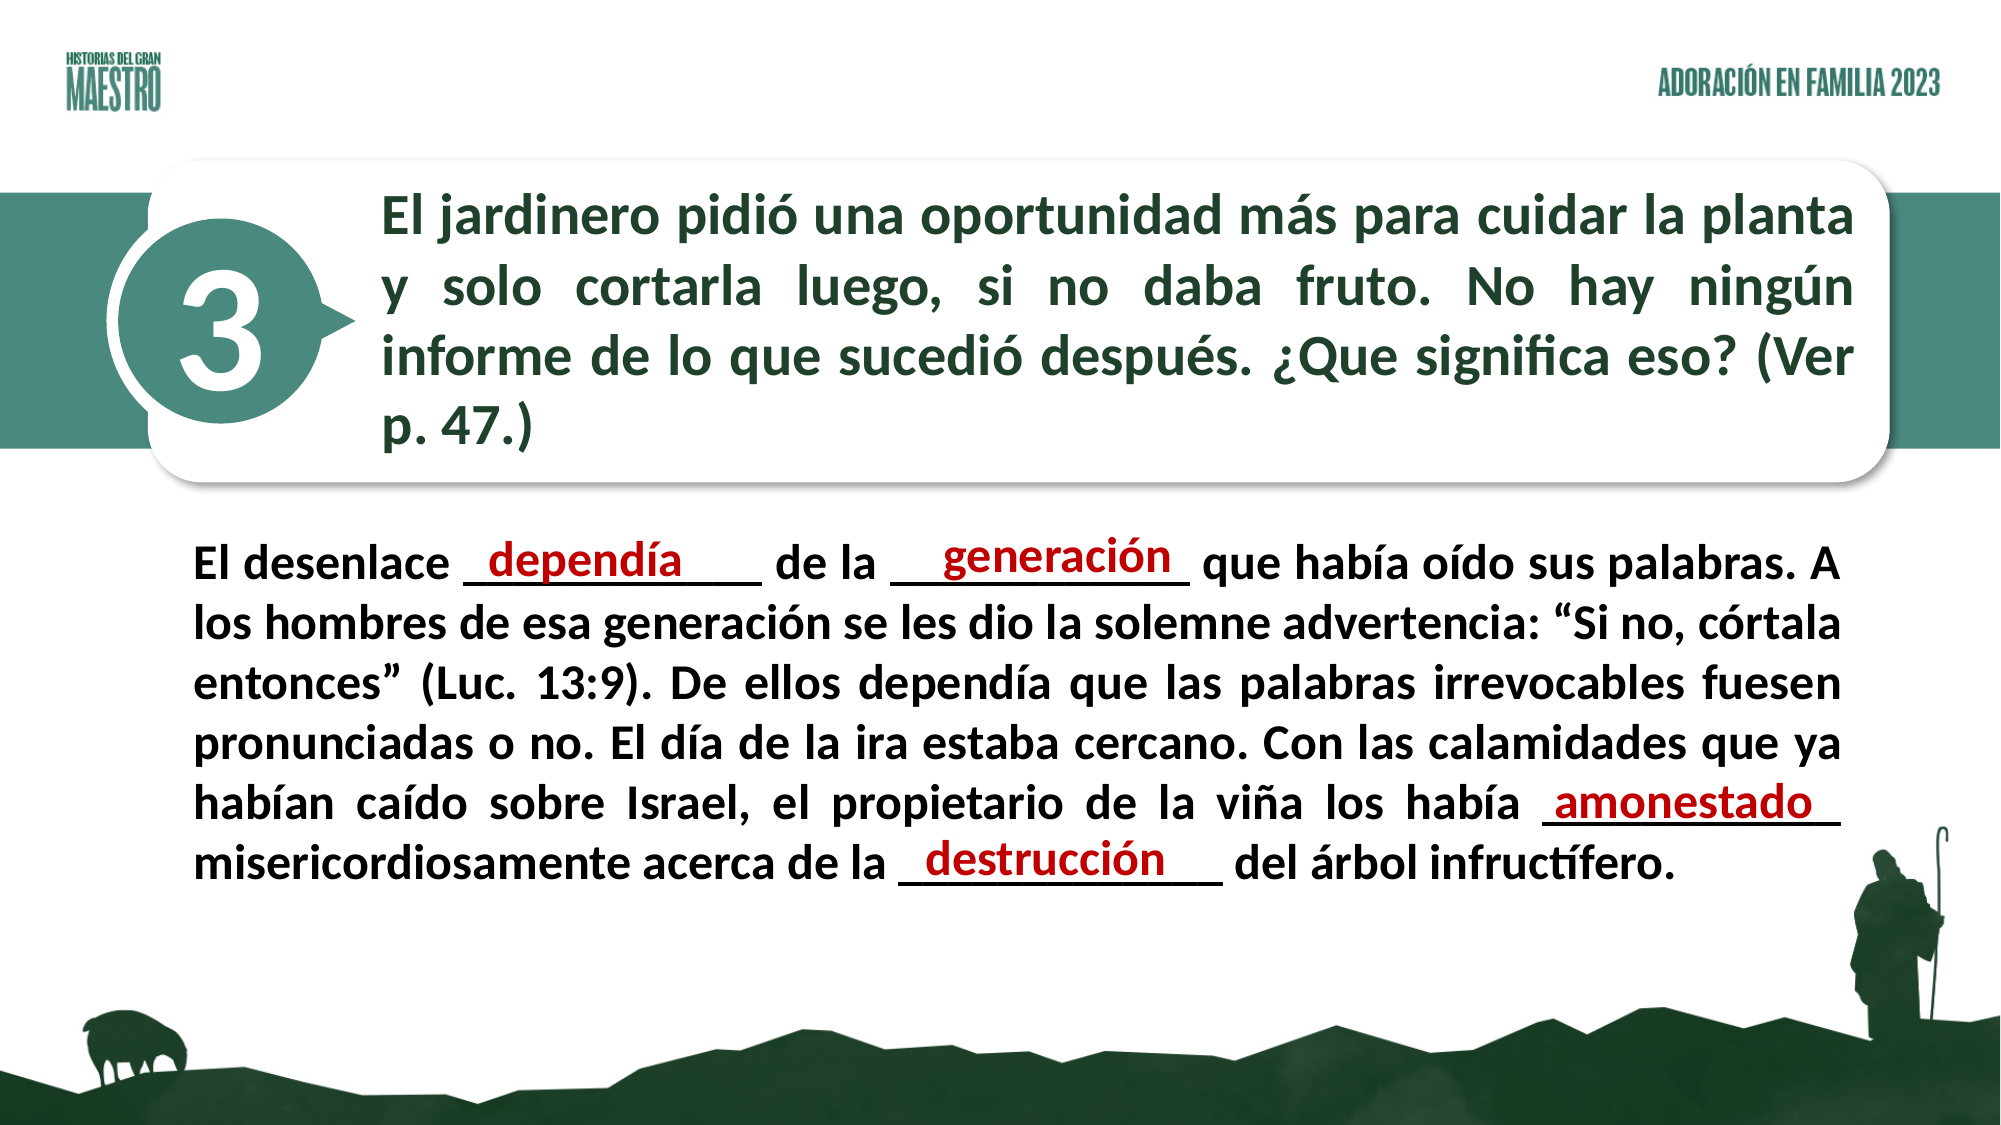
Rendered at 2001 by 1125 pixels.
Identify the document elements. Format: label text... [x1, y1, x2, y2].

picture [0, 0, 2001, 1125]
text_box dependía [474, 518, 736, 594]
text_box El desenlace ____________ de la ____________ que había oído sus palabras. A los hombres de esa generación se les dio la solemne advertencia: “Si no, córtala entonces” (Luc. 13:9). De ellos dependía que las palabras irrevocables fuesen pronunciadas o no. El día de la ira estaba cercano. Con las calamidades que ya habían caído sobre Israel, el propietario de la viña los había ____________ misericordiosamente acerca de la _____________ del árbol infructífero. [179, 521, 1859, 897]
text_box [0, 160, 2000, 483]
text_box generación [929, 514, 1216, 590]
text_box destrucción [910, 817, 1216, 893]
text_box amonestado [1539, 760, 1845, 836]
